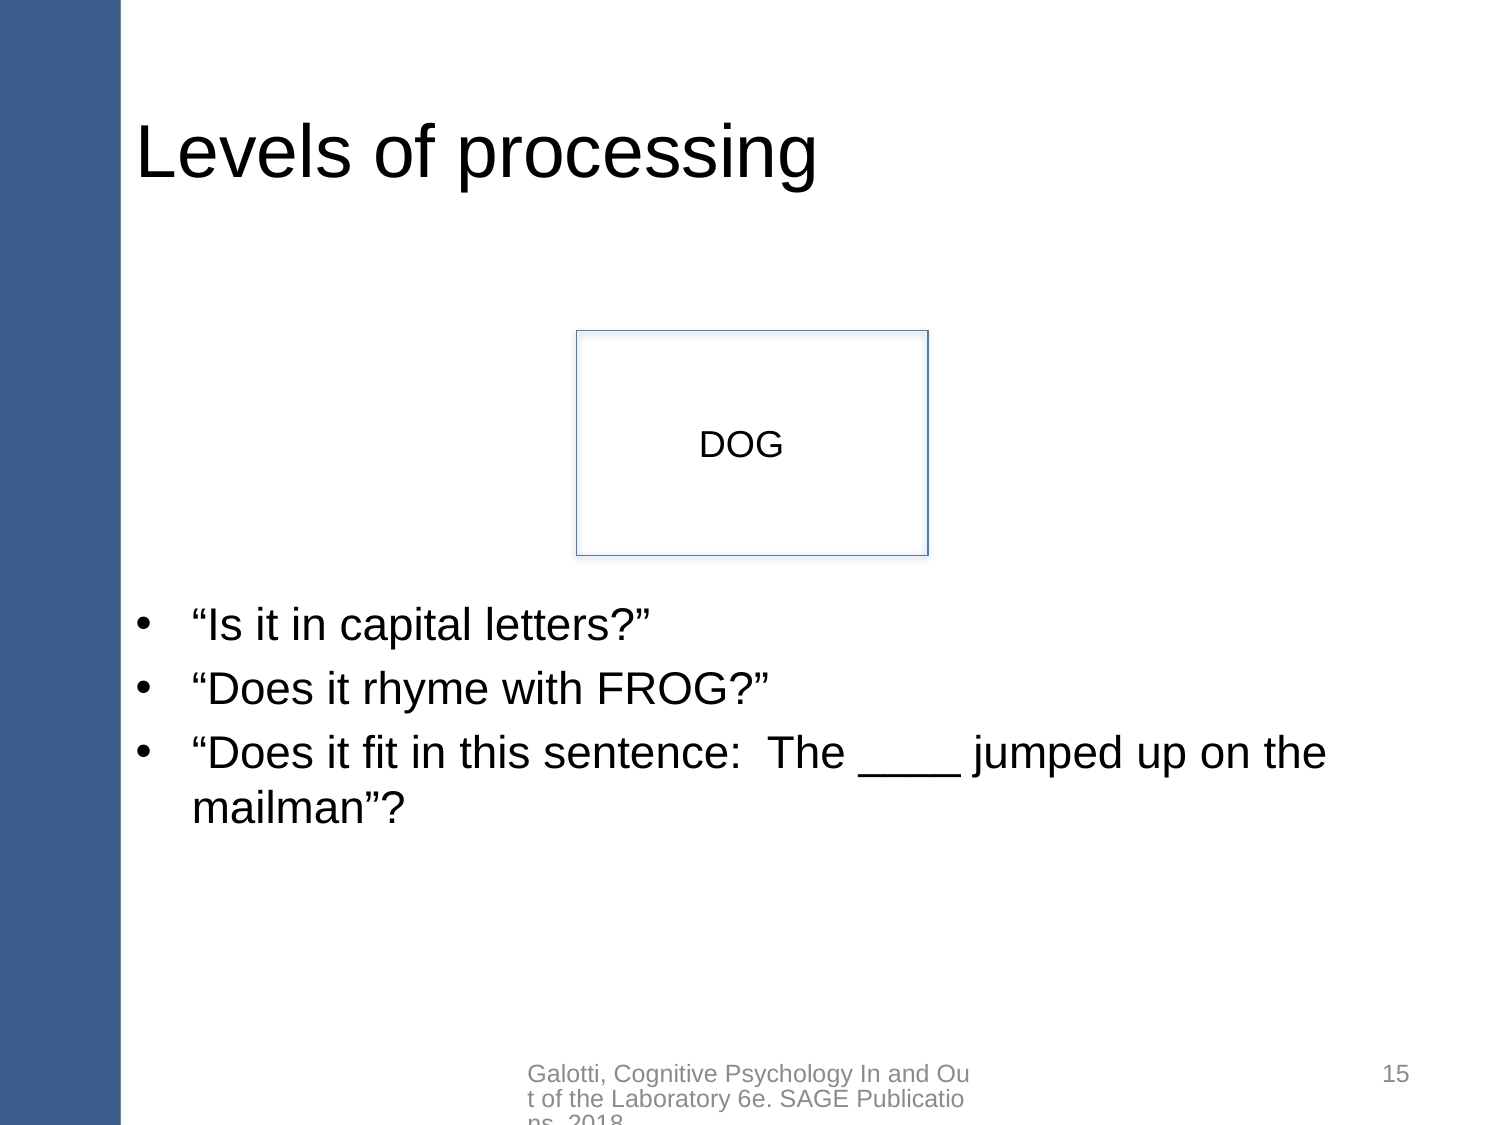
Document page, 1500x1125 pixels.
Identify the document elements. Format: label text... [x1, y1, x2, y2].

text_box DOG [683, 412, 800, 473]
slide_number 15 [1074, 1042, 1425, 1103]
picture [0, 0, 1500, 1125]
title Levels of processing [120, 69, 1471, 225]
footer Galotti, Cognitive Psychology In and Out of the Laboratory 6e. SAGE Publications, 2018. [512, 1042, 988, 1103]
text_box [576, 330, 929, 556]
list “Is it in capital letters?” “Does it rhyme with FROG?” “Does it fit in this sentence: The ____ jumped up on the mailman”? [120, 266, 1471, 1009]
